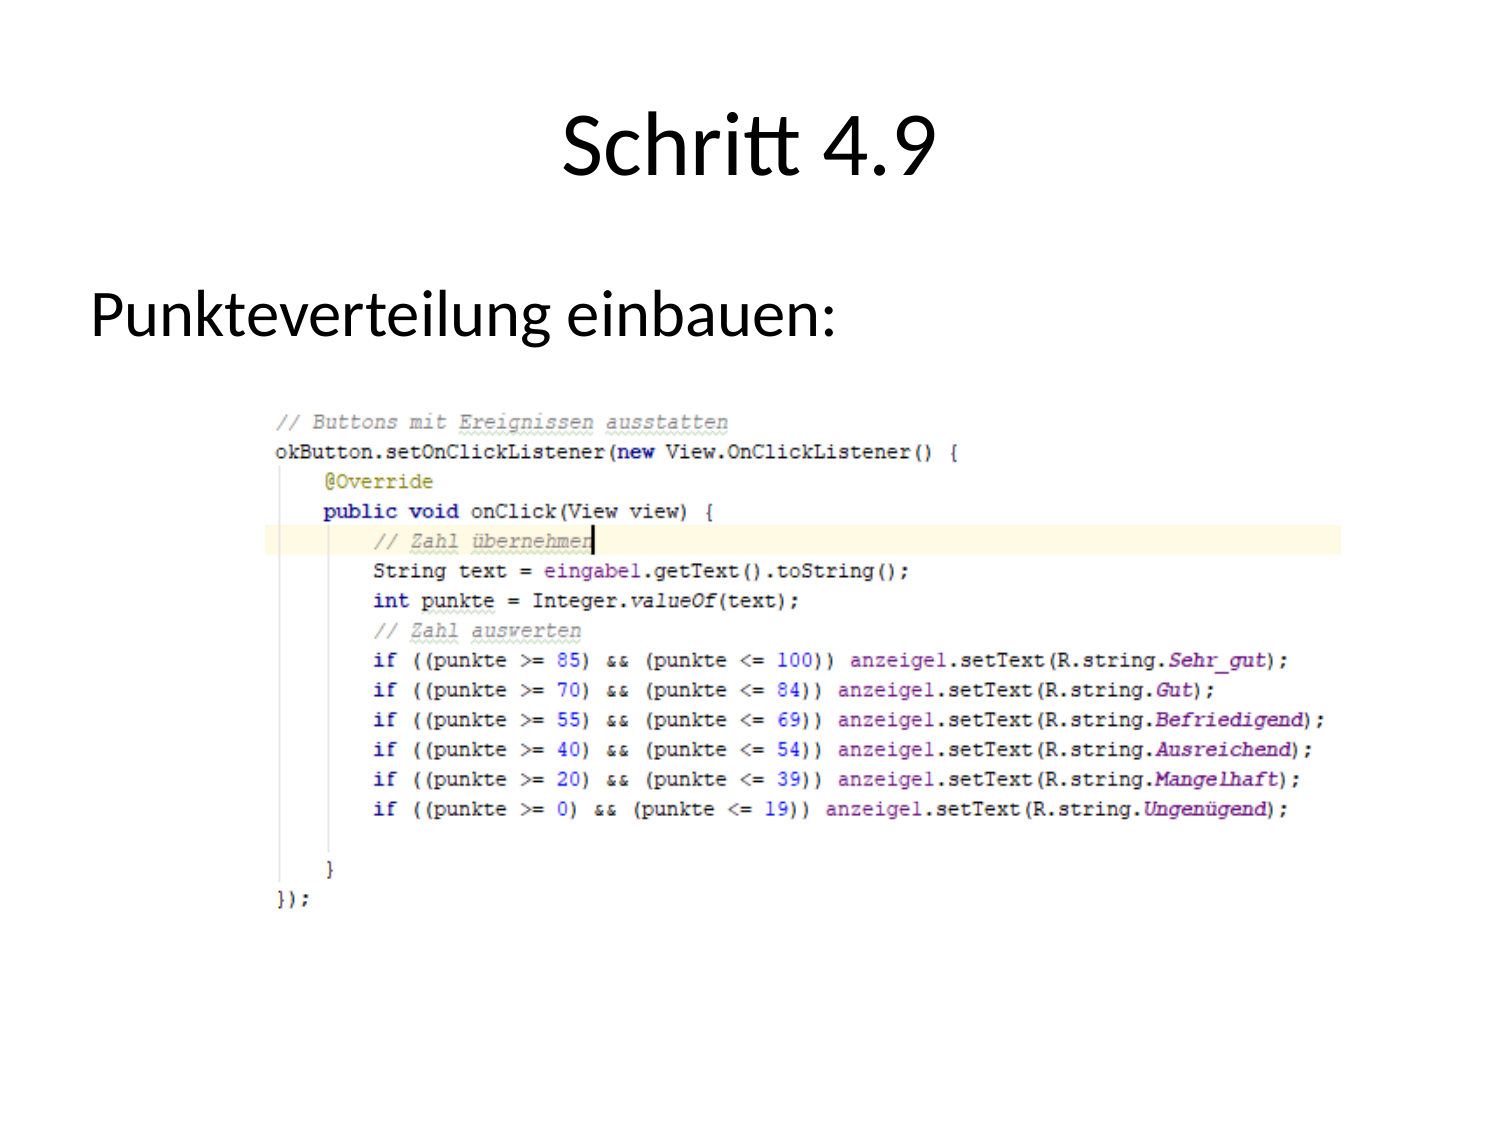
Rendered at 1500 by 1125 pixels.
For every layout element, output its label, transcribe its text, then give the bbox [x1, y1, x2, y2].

picture [265, 408, 1342, 928]
list Punkteverteilung einbauen: [75, 262, 1425, 1005]
title Schritt 4.9 [75, 45, 1425, 233]
